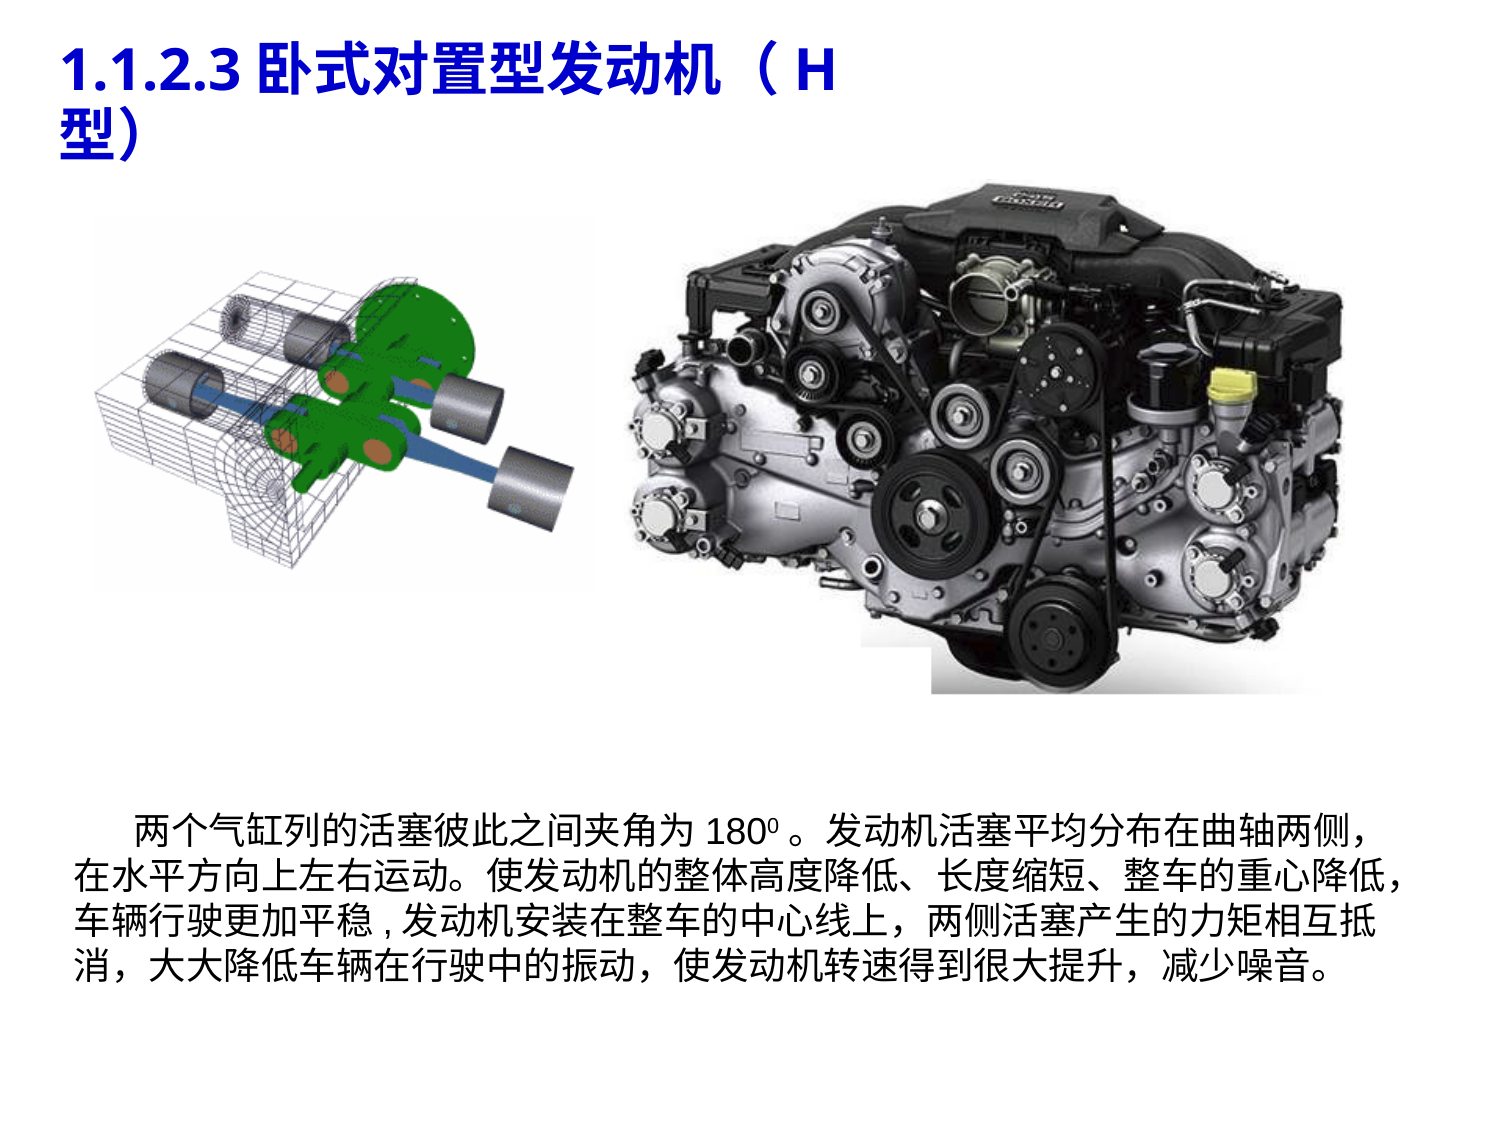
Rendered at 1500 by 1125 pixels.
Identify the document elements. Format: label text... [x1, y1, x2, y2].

picture [94, 216, 596, 592]
picture [623, 179, 1345, 696]
text_box 1.1.2.3卧式对置型发动机（H型） [58, 37, 946, 171]
text_box 两个气缸列的活塞彼此之间夹角为1800。发动机活塞平均分布在曲轴两侧，在水平方向上左右运动。使发动机的整体高度降低、长度缩短、整车的重心降低，车辆行驶更加平稳,发动机安装在整车的中心线上，两侧活塞产生的力矩相互抵消，大大降低车辆在行驶中的振动，使发动机转速得到很大提升，减少噪音。 [58, 799, 1419, 995]
